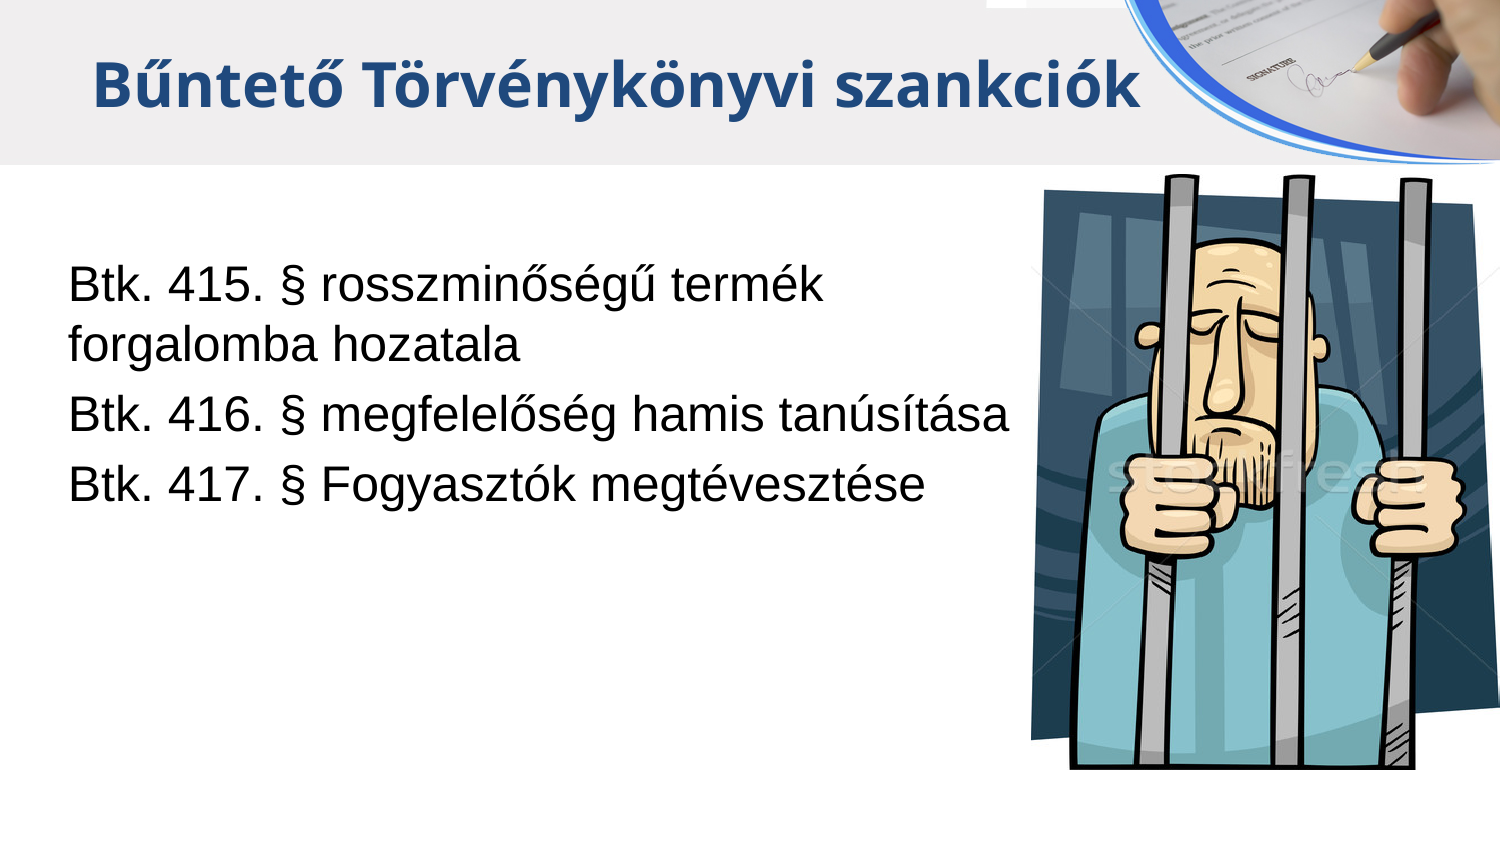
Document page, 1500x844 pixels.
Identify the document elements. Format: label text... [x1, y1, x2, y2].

picture [0, 0, 1500, 844]
list Bűntető Törvénykönyvi szankciók [76, 13, 1500, 151]
list Btk. 415. § rosszminőségű termék forgalomba hozatala Btk. 416. § megfelelőség hamis tanúsítása Btk. 417. § Fogyasztók megtévesztése [53, 173, 1032, 741]
